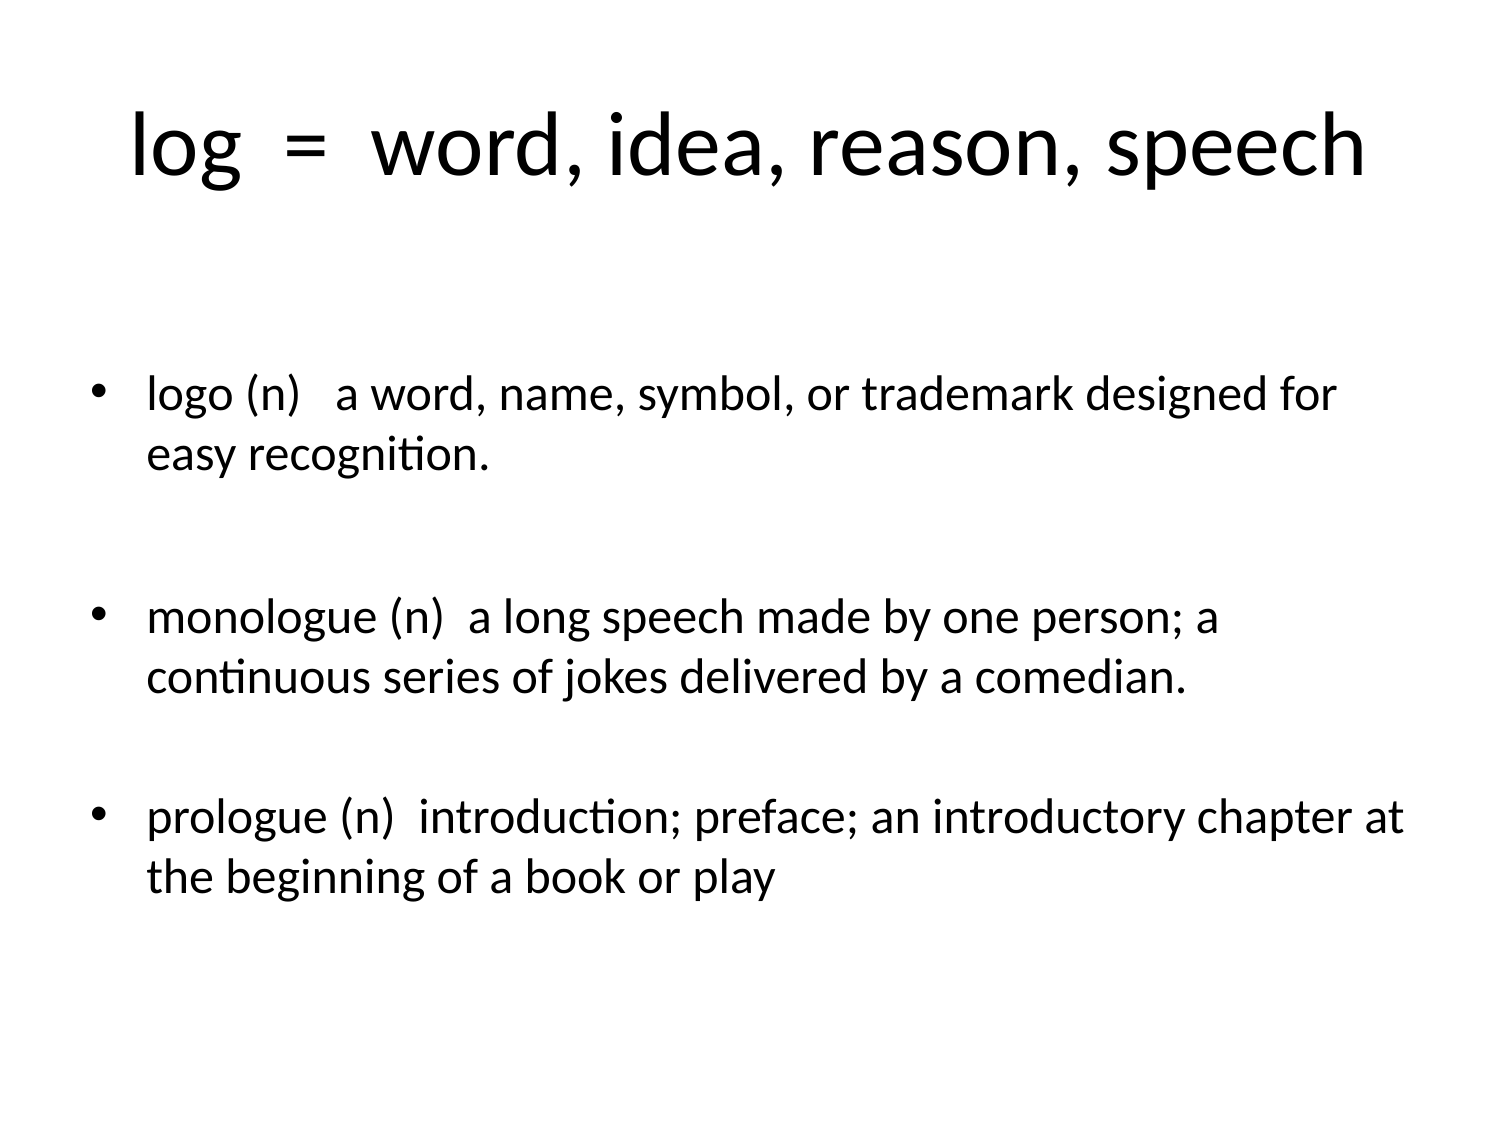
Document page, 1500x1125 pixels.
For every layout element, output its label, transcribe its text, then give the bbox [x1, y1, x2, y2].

title log = word, idea, reason, speech [75, 45, 1425, 233]
list logo (n) a word, name, symbol, or trademark designed for easy recognition. monologue (n) a long speech made by one person; a continuous series of jokes delivered by a comedian. prologue (n) introduction; preface; an introductory chapter at the beginning of a book or play [75, 262, 1425, 1005]
